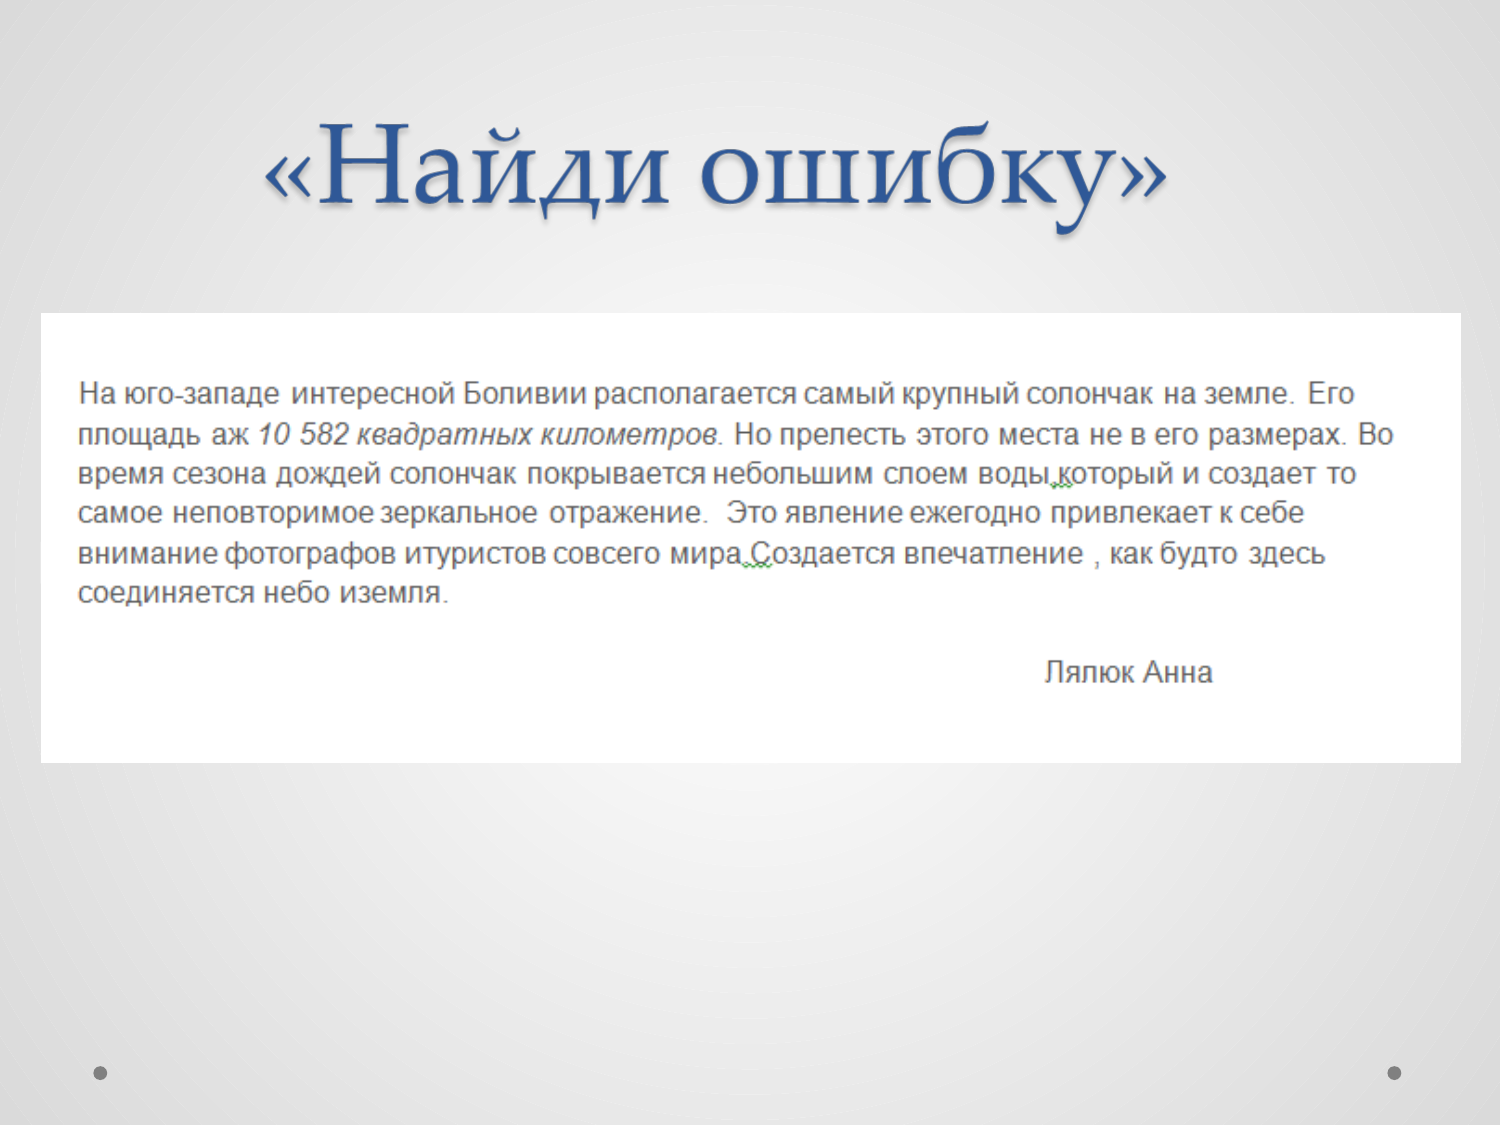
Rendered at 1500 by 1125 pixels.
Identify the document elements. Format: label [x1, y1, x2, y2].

picture [40, 18, 1461, 763]
